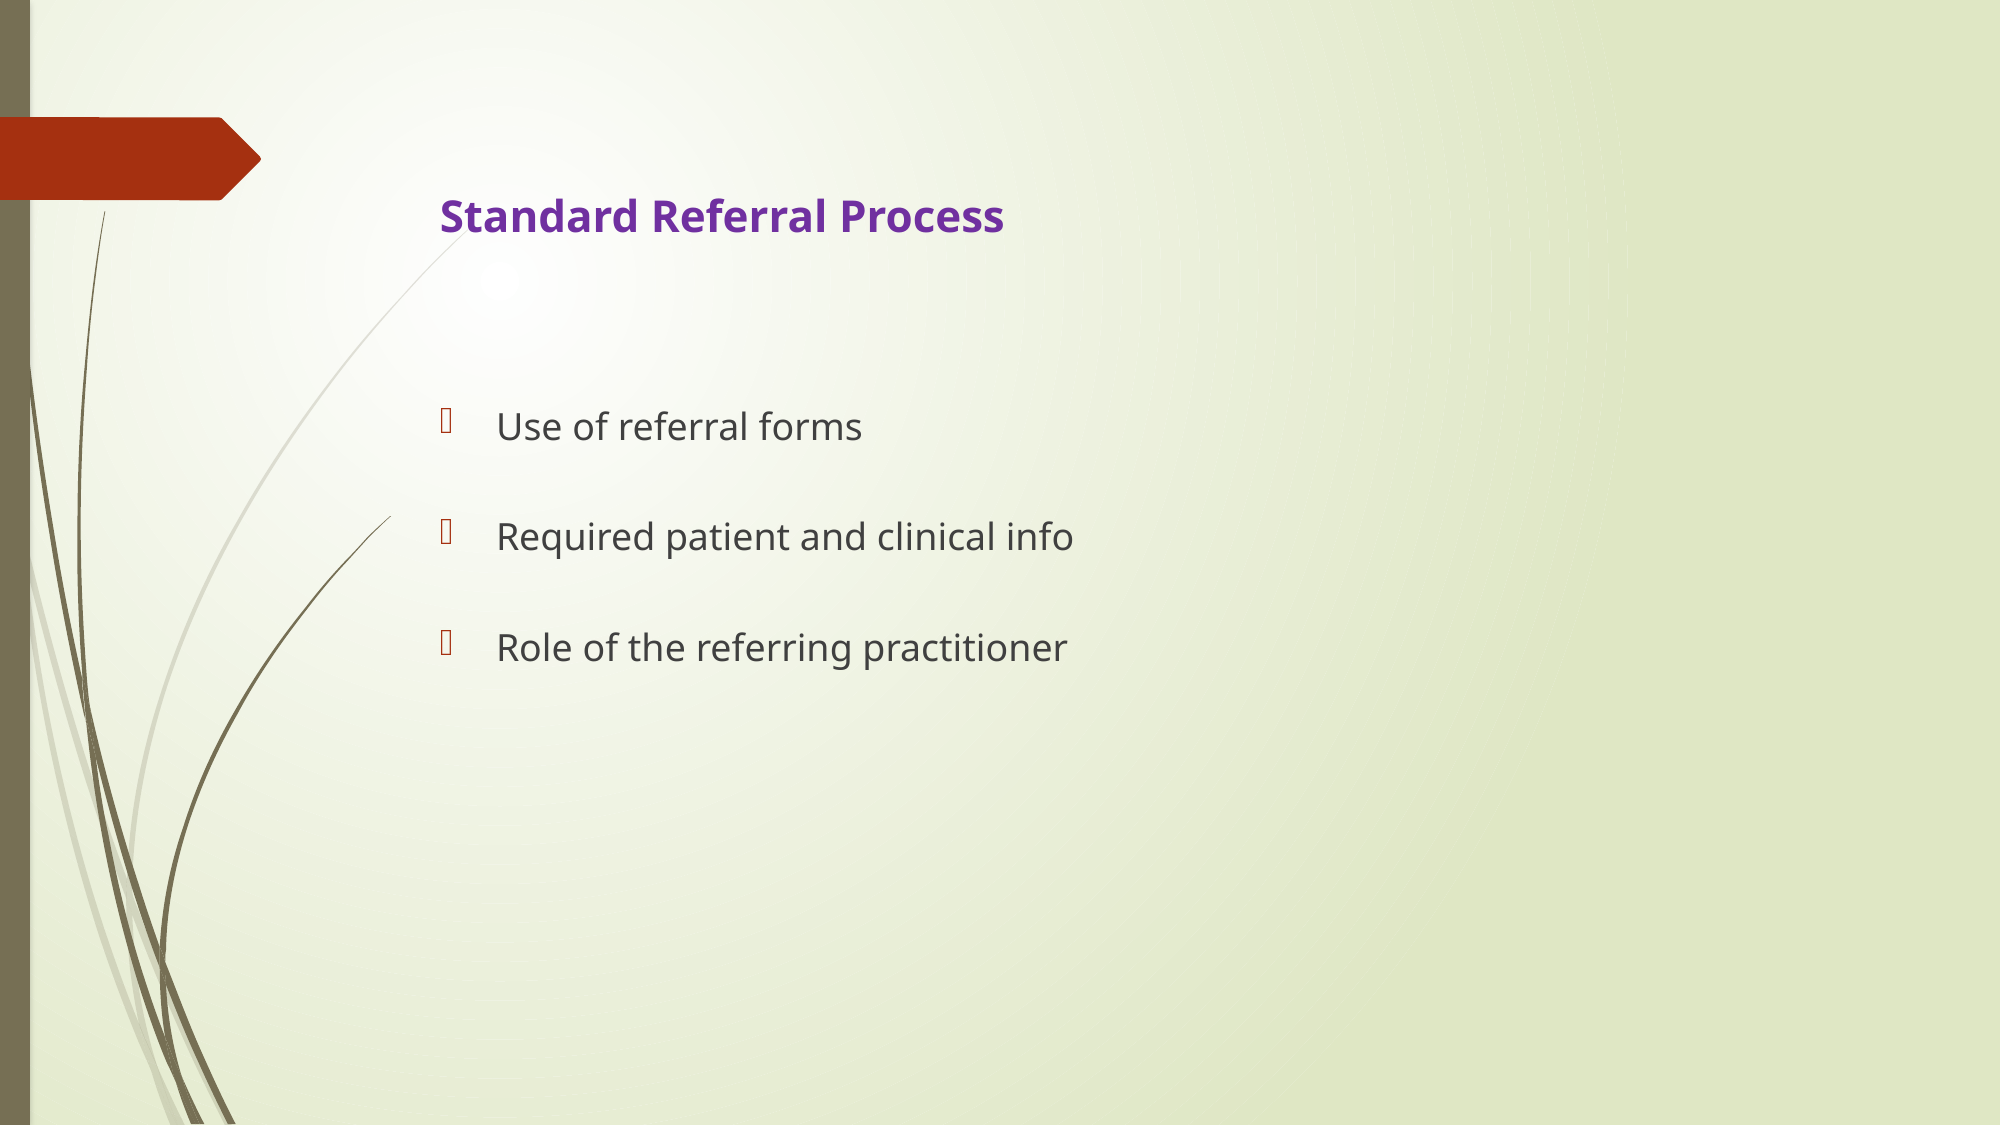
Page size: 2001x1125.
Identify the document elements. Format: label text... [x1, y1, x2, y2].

list Use of referral forms Required patient and clinical info Role of the referring practitioner [424, 350, 1888, 970]
title Standard Referral Process [424, 181, 1072, 261]
